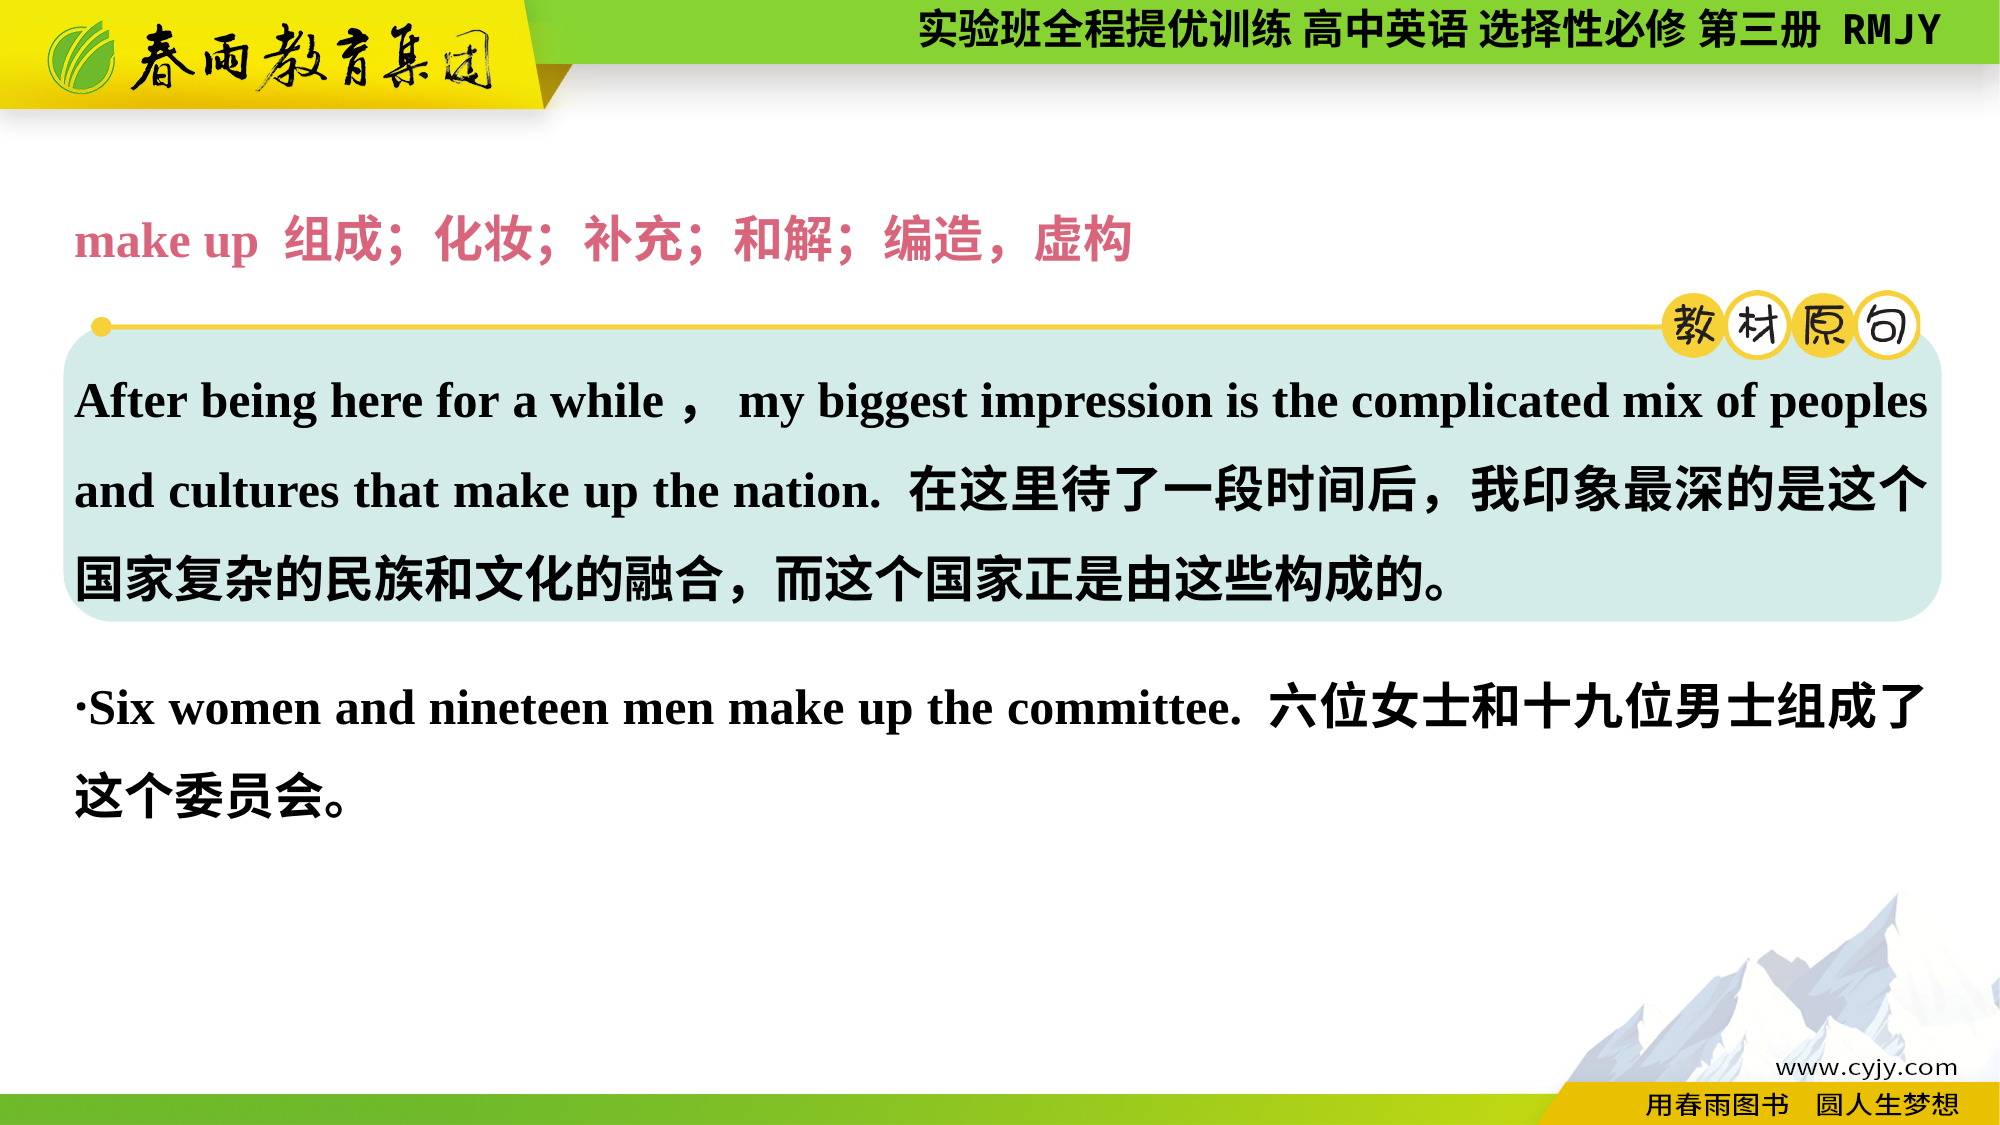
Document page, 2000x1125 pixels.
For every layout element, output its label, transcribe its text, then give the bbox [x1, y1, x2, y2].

text_box After being here for a while，my biggest impression is the complicated mix of peoples and cultures that make up the nation. 在这里待了一段时间后，我印象最深的是这个国家复杂的民族和文化的融合，而这个国家正是由这些构成的。 [59, 329, 1944, 615]
text_box ·Six women and nineteen men make up the committee. 六位女士和十九位男士组成了这个委员会。 [59, 636, 1944, 832]
text_box [88, 615, 1917, 622]
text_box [90, 290, 1921, 390]
picture [0, 0, 2000, 1125]
list make up 组成；化妆；补充；和解；编造，虚构 [59, 169, 1944, 265]
